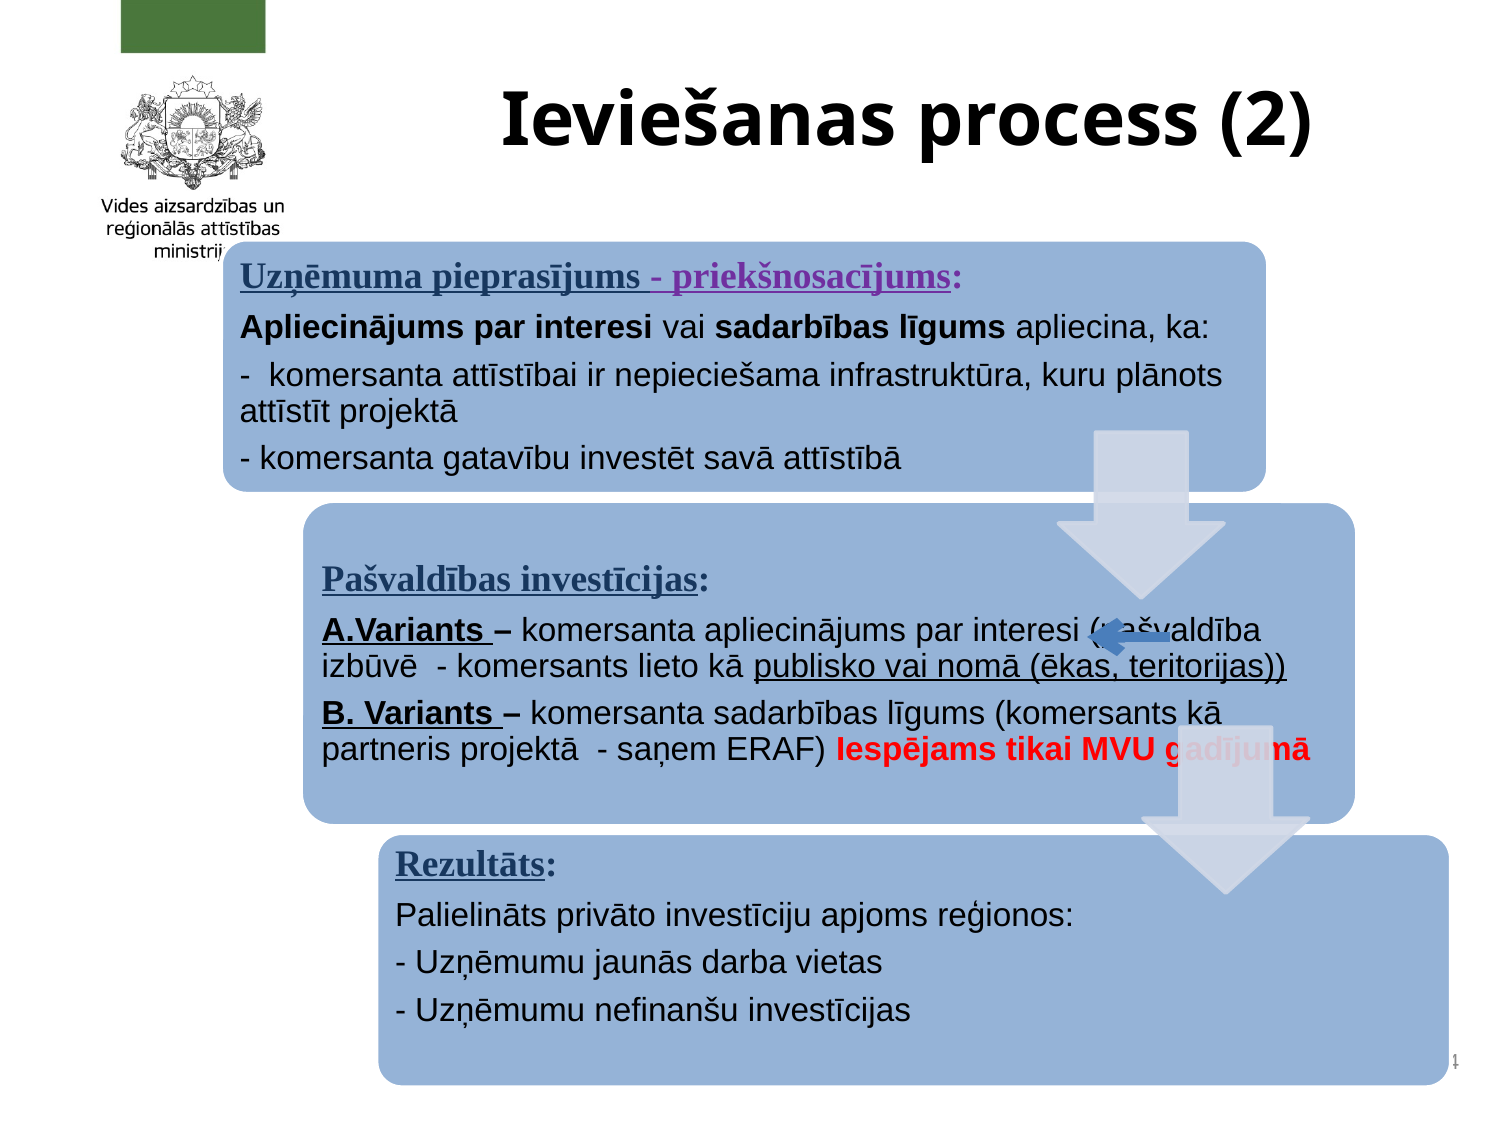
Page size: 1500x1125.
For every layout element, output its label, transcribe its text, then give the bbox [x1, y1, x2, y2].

title Ieviešanas process (2) [407, 62, 1408, 186]
text_box [0, 0, 1369, 1038]
slide_number 4 [1438, 1037, 1475, 1088]
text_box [271, 239, 1401, 1088]
